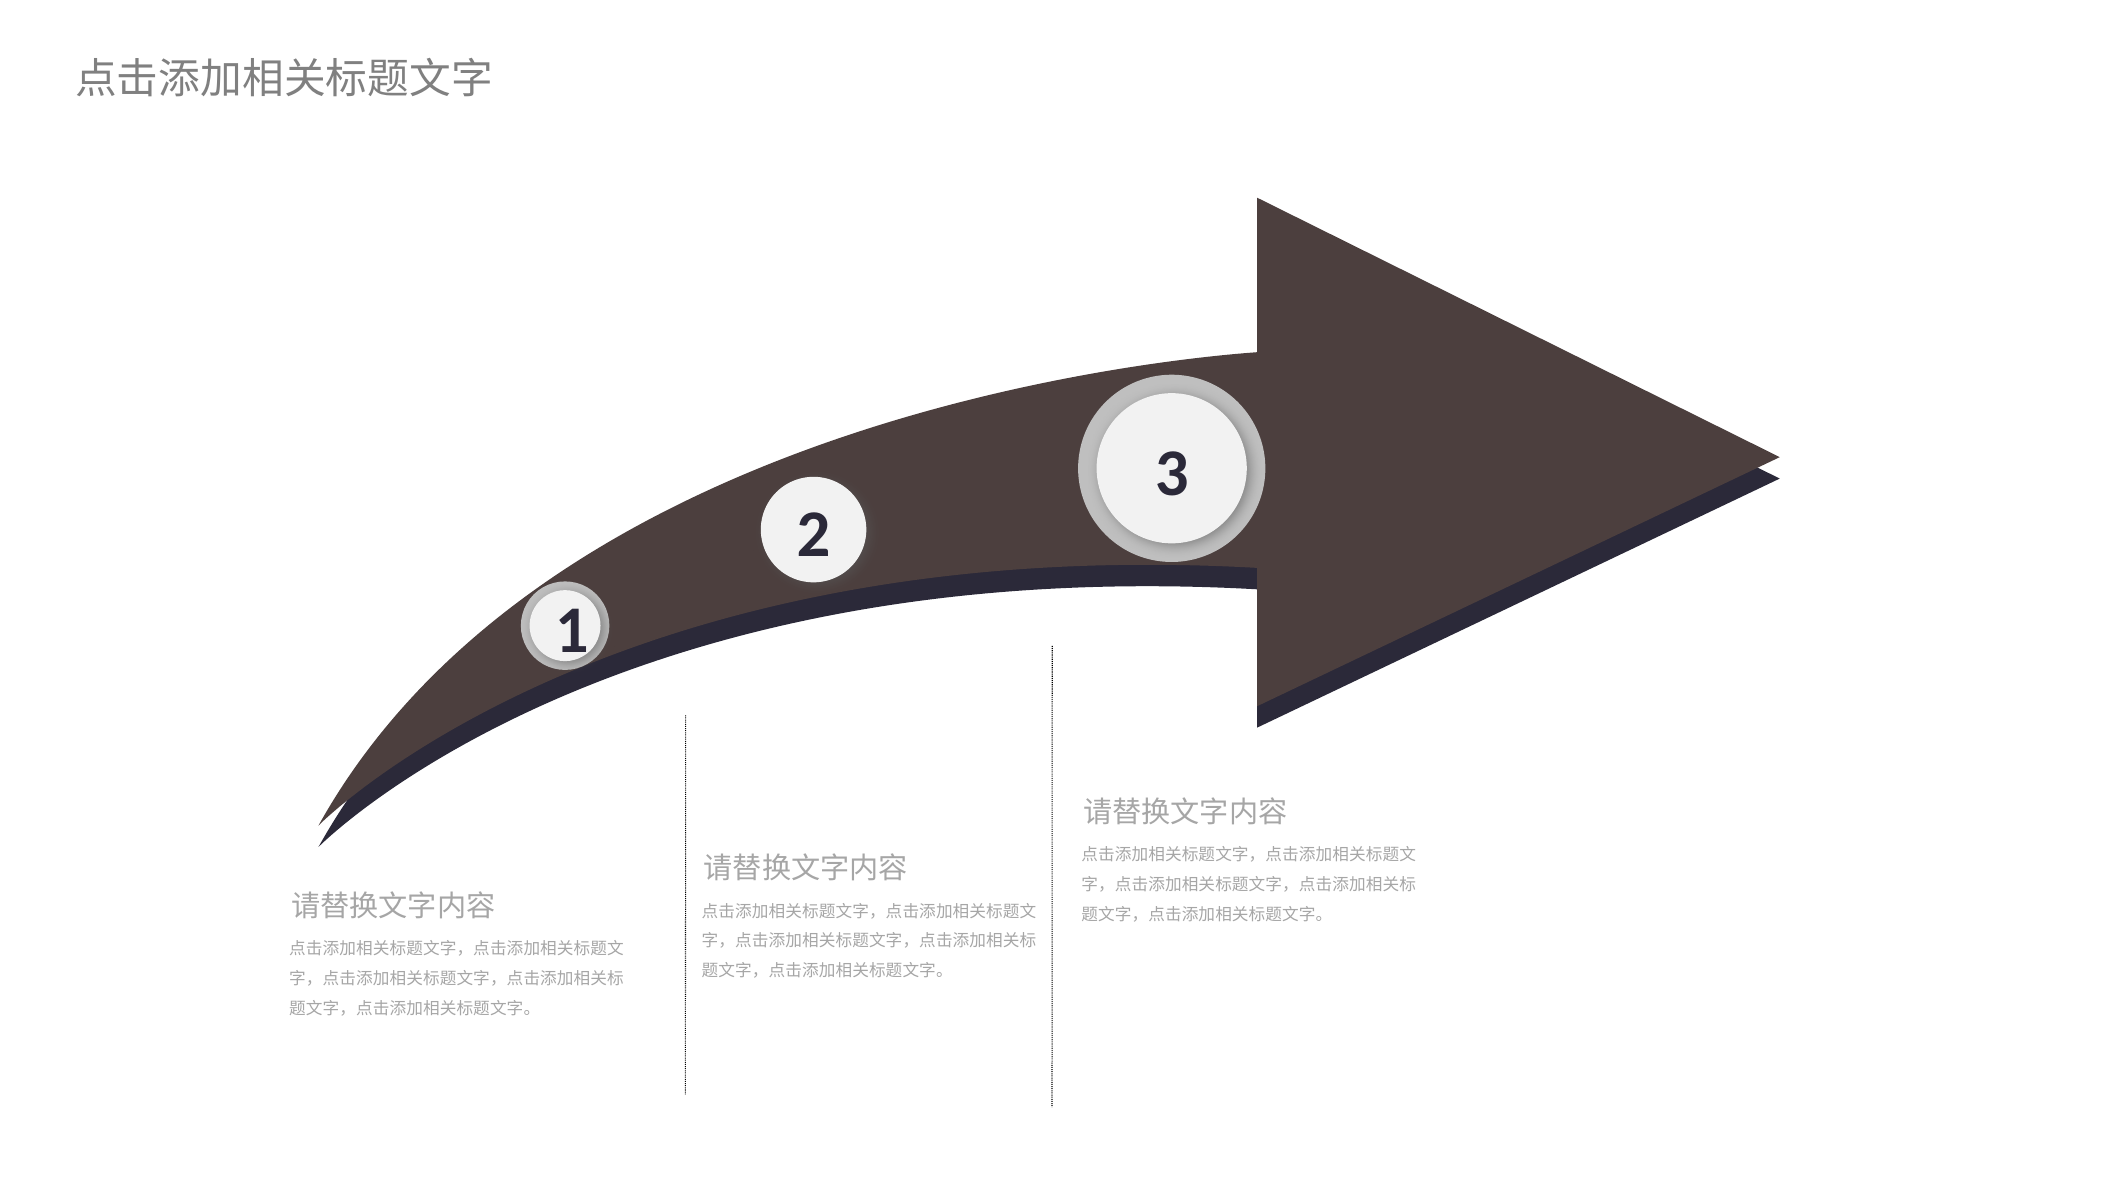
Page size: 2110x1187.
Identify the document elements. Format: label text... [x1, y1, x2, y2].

text_box 请替换文字内容 [275, 871, 674, 930]
text_box 请替换文字内容 [687, 847, 1067, 892]
text_box 点击添加相关标题文字 [59, 44, 563, 107]
text_box 点击添加相关标题文字，点击添加相关标题文字，点击添加相关标题文字，点击添加相关标题文字，点击添加相关标题文字。 [275, 930, 653, 1025]
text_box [1078, 374, 1266, 562]
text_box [520, 581, 610, 670]
text_box 点击添加相关标题文字，点击添加相关标题文字，点击添加相关标题文字，点击添加相关标题文字，点击添加相关标题文字。 [1067, 847, 1446, 932]
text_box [747, 463, 880, 596]
text_box 点击添加相关标题文字，点击添加相关标题文字，点击添加相关标题文字，点击添加相关标题文字，点击添加相关标题文字。 [687, 892, 1066, 988]
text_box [318, 197, 1780, 847]
